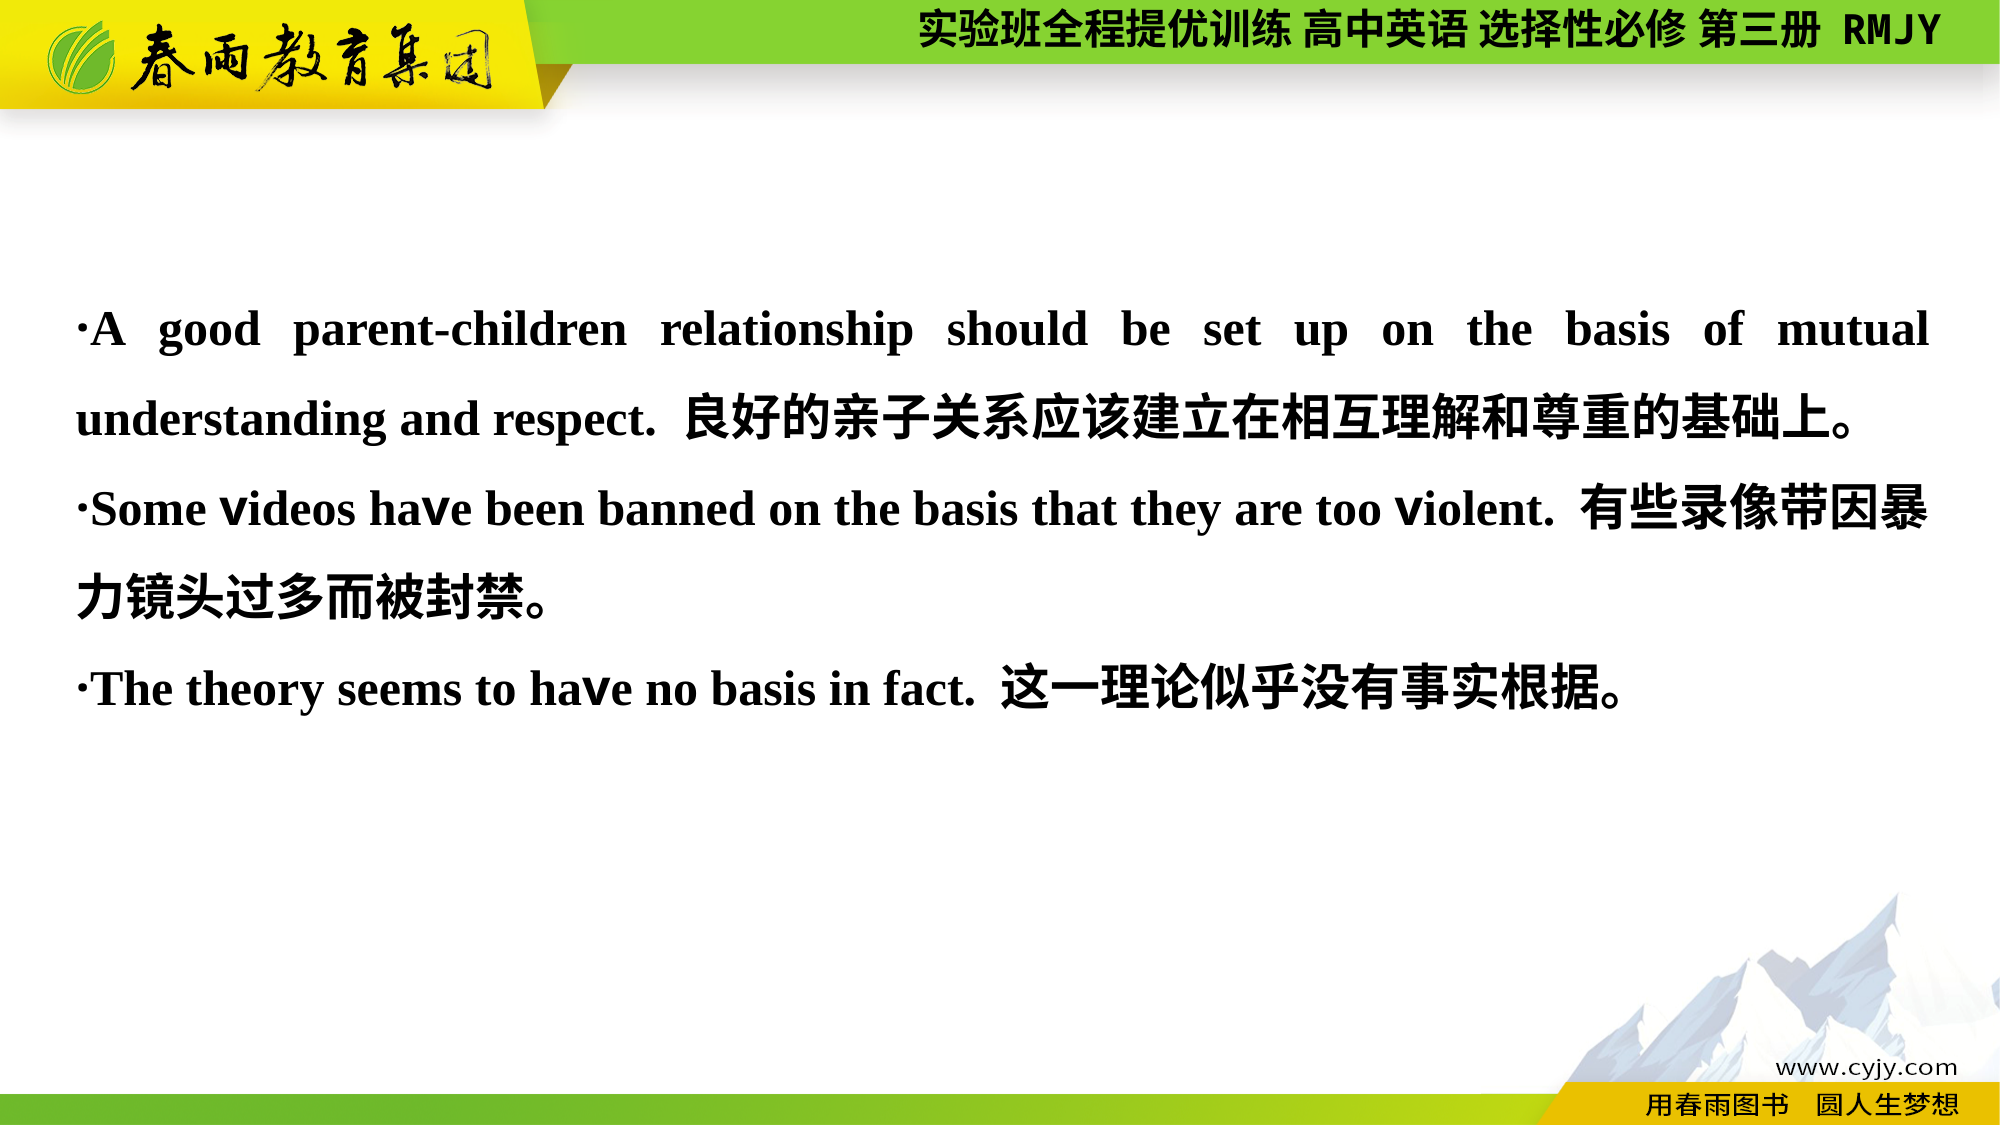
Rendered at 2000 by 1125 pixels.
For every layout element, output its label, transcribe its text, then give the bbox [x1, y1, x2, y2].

list ·A good parent-children relationship should be set up on the basis of mutual understanding and respect. 良好的亲子关系应该建立在相互理解和尊重的基础上。 ·Some videos have been banned on the basis that they are too violent. 有些录像带因暴力镜头过多而被封禁。 ·The theory seems to have no basis in fact. 这一理论似乎没有事实根据。 [60, 258, 1945, 728]
picture [0, 0, 2000, 1125]
